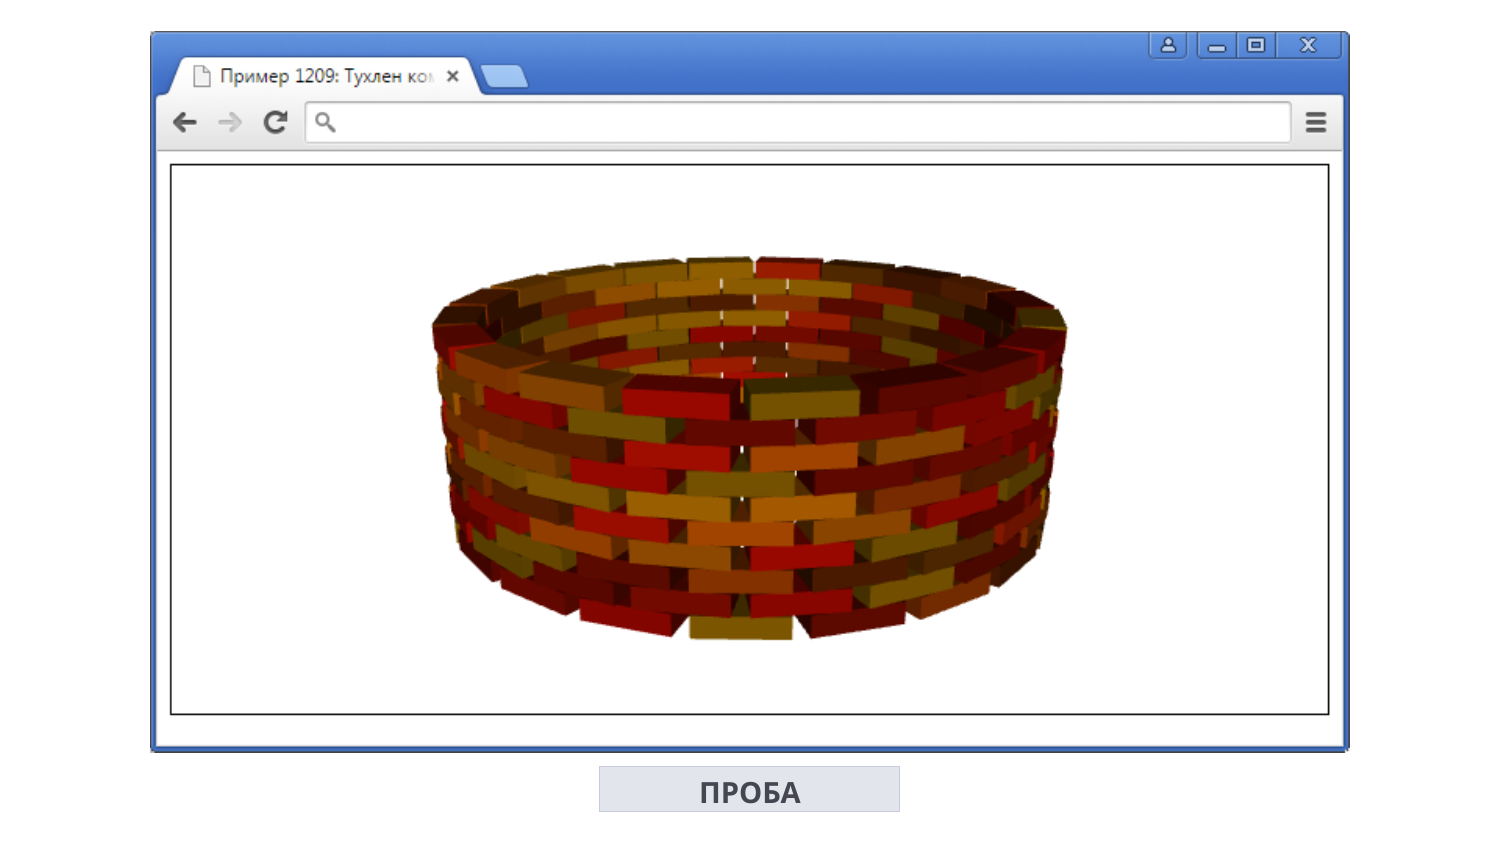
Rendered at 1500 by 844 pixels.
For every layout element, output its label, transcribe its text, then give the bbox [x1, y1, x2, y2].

text_box ПРОБА [599, 766, 900, 812]
picture [149, 31, 1351, 753]
